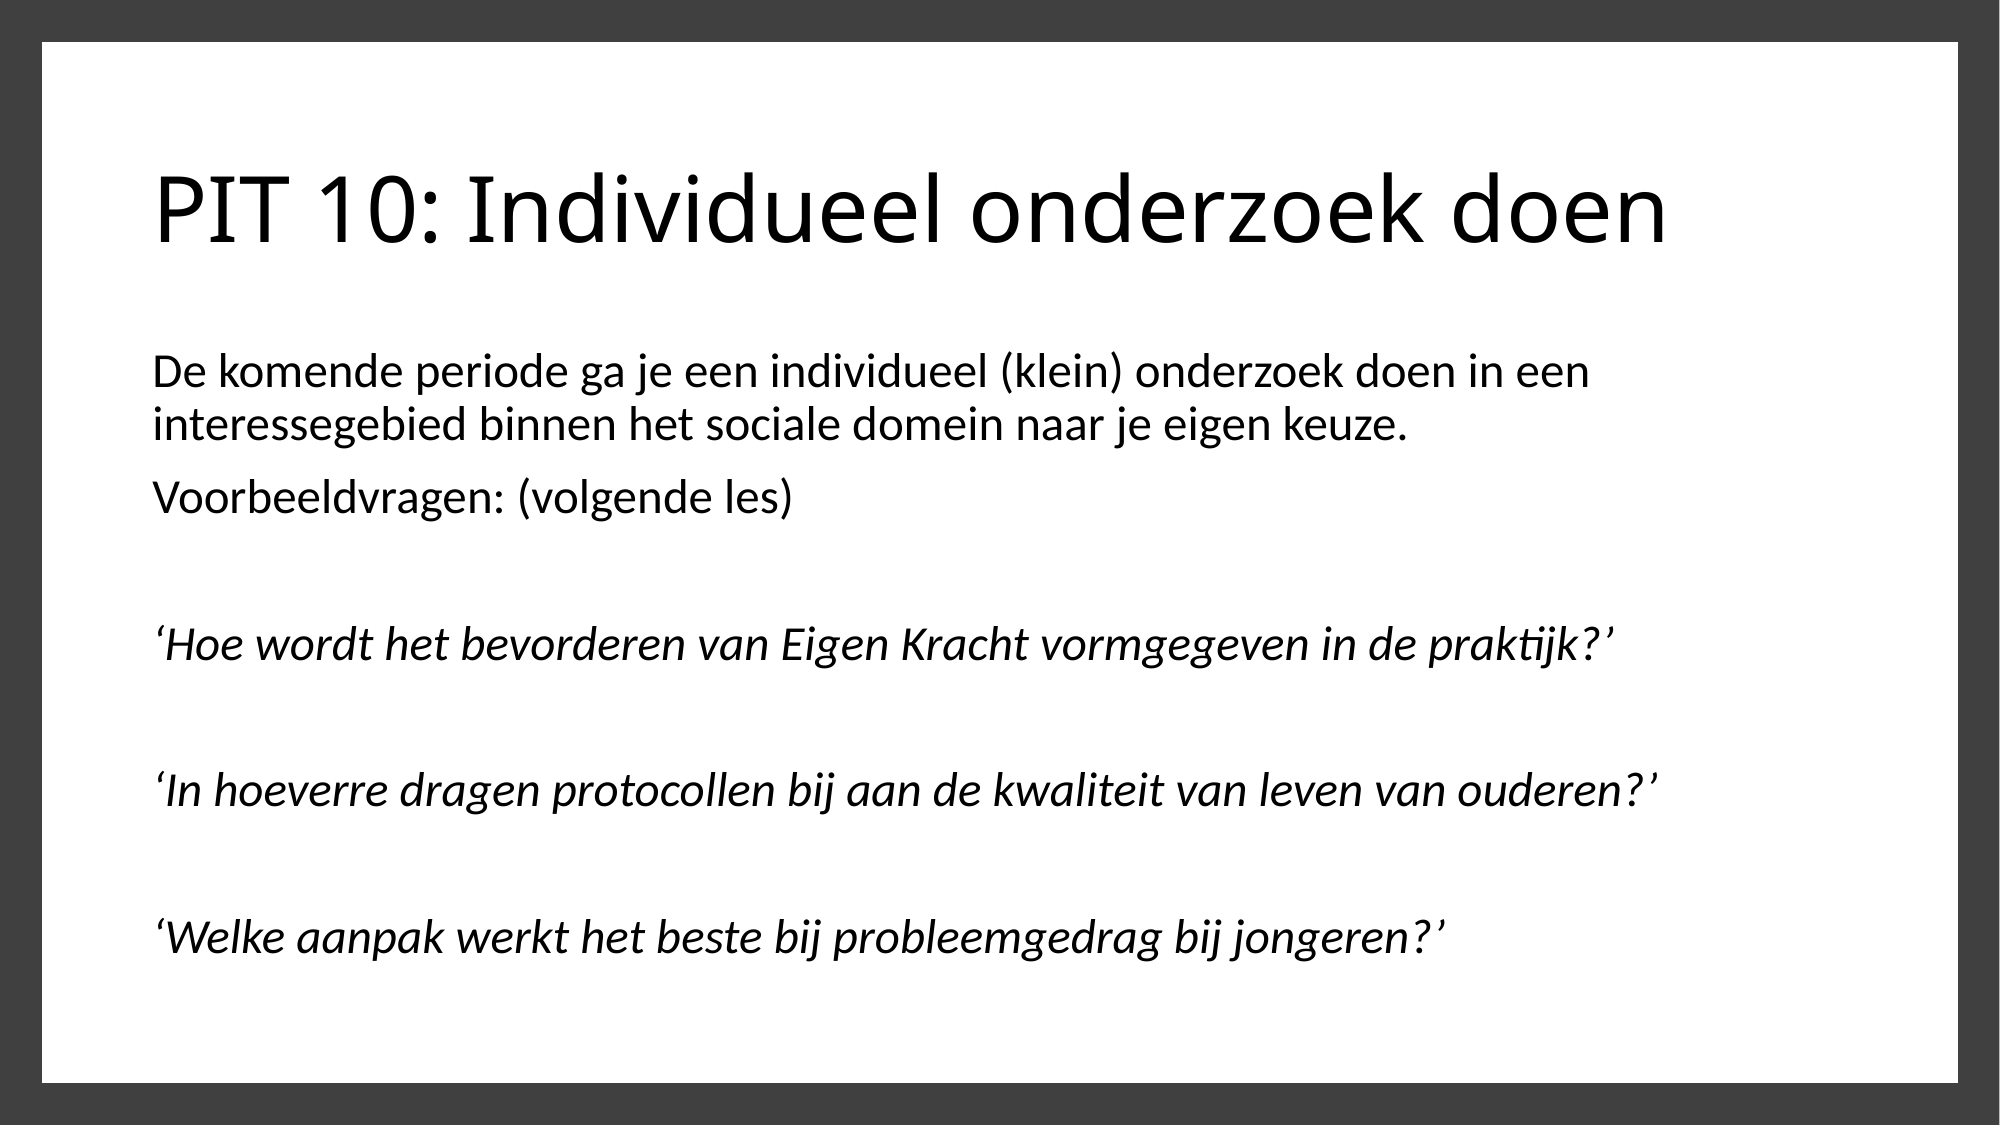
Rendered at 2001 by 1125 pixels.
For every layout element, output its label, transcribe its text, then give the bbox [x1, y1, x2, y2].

text_box [52, 51, 1948, 1073]
title PIT 10: Individueel onderzoek doen [137, 103, 1863, 322]
list De komende periode ga je een individueel (klein) onderzoek doen in een interessegebied binnen het sociale domein naar je eigen keuze. Voorbeeldvragen: (volgende les) ‘Hoe wordt het bevorderen van Eigen Kracht vormgegeven in de praktijk?’ ‘In hoeverre dragen protocollen bij aan de kwaliteit van leven van ouderen?’ ‘Welke aanpak werkt het beste bij probleemgedrag bij jongeren?’ [137, 337, 1863, 973]
text_box [0, 0, 2000, 1125]
